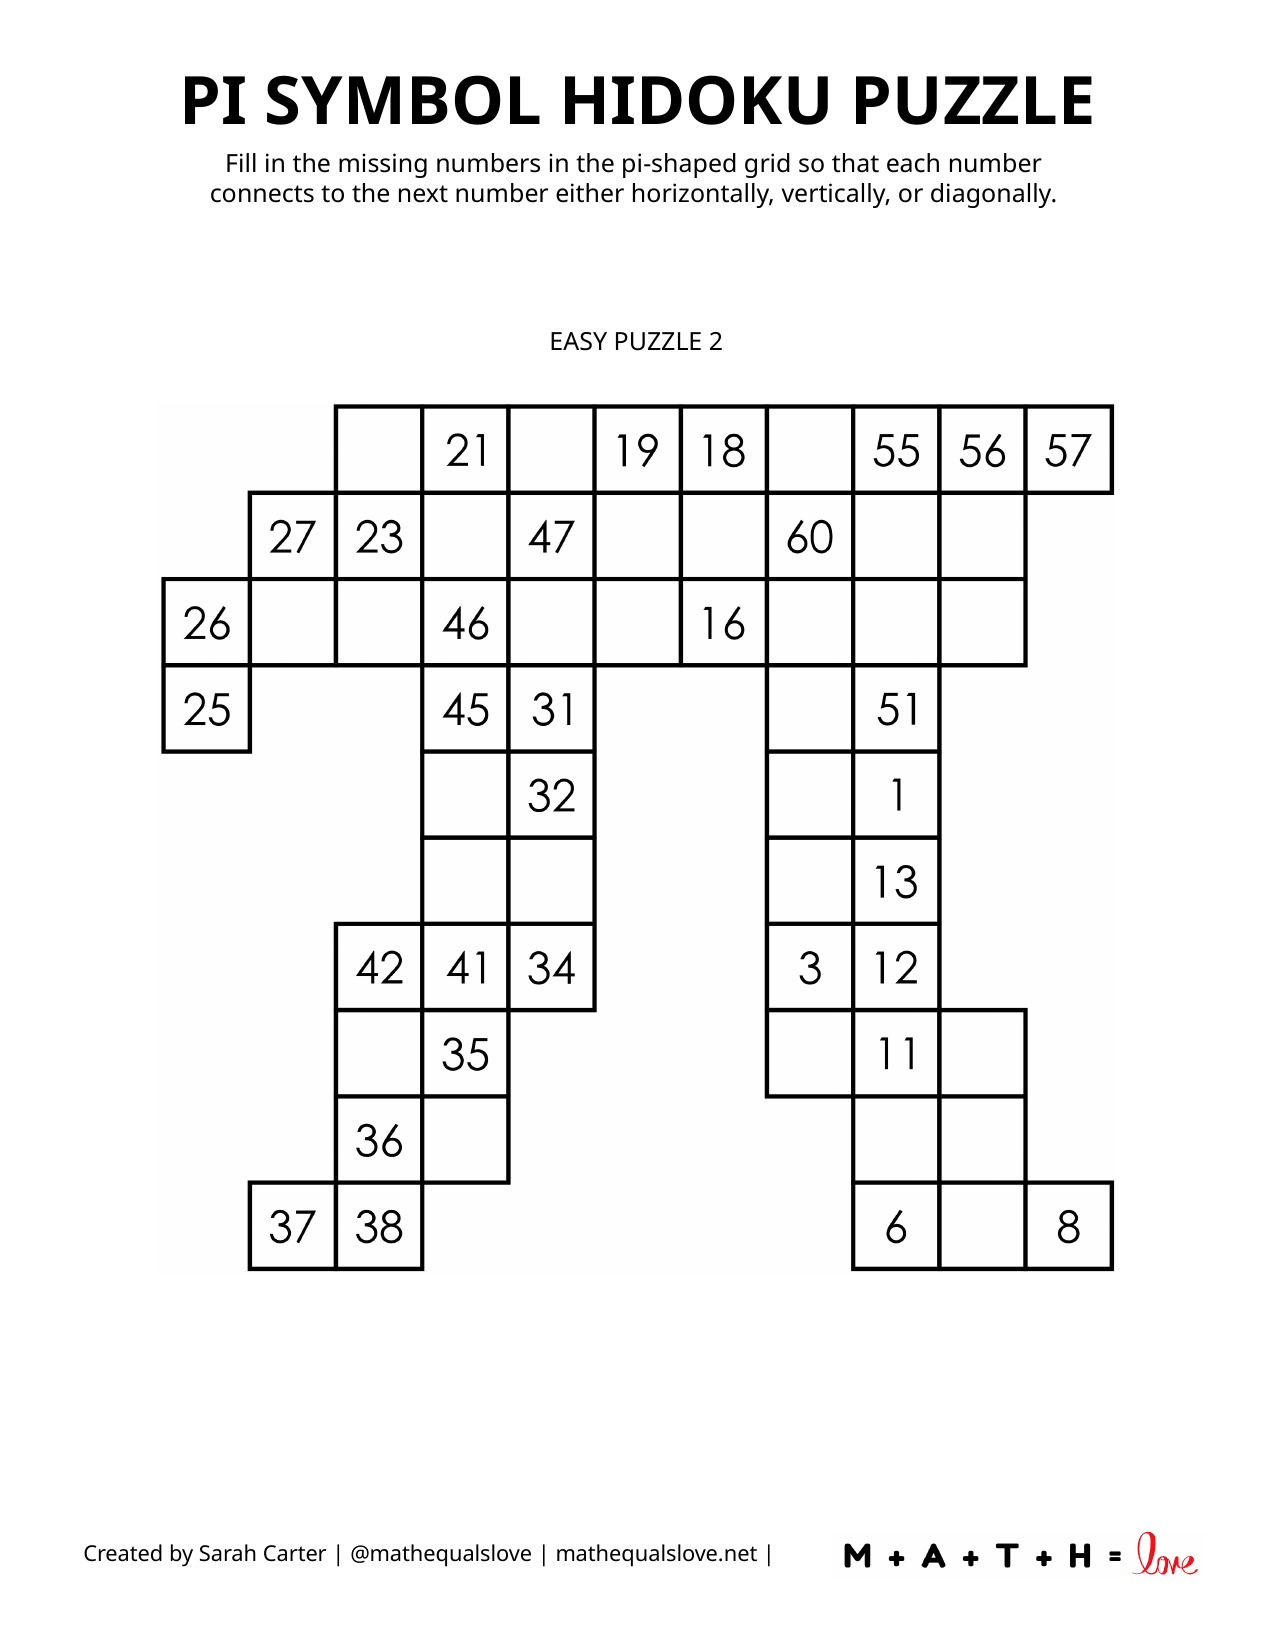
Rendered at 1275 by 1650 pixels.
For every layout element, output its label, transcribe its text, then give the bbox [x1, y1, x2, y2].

text_box Created by Sarah Carter | @mathequalslove | mathequalslove.net | [68, 1532, 830, 1574]
text_box PI SYMBOL HIDOKU PUZZLE [66, 50, 1211, 140]
picture [158, 401, 1117, 1273]
text_box EASY PUZZLE 2 [158, 324, 1115, 376]
picture [830, 1528, 1207, 1580]
text_box Fill in the missing numbers in the pi-shaped grid so that each number connects to the next number either horizontally, vertically, or diagonally. [0, 140, 1275, 216]
